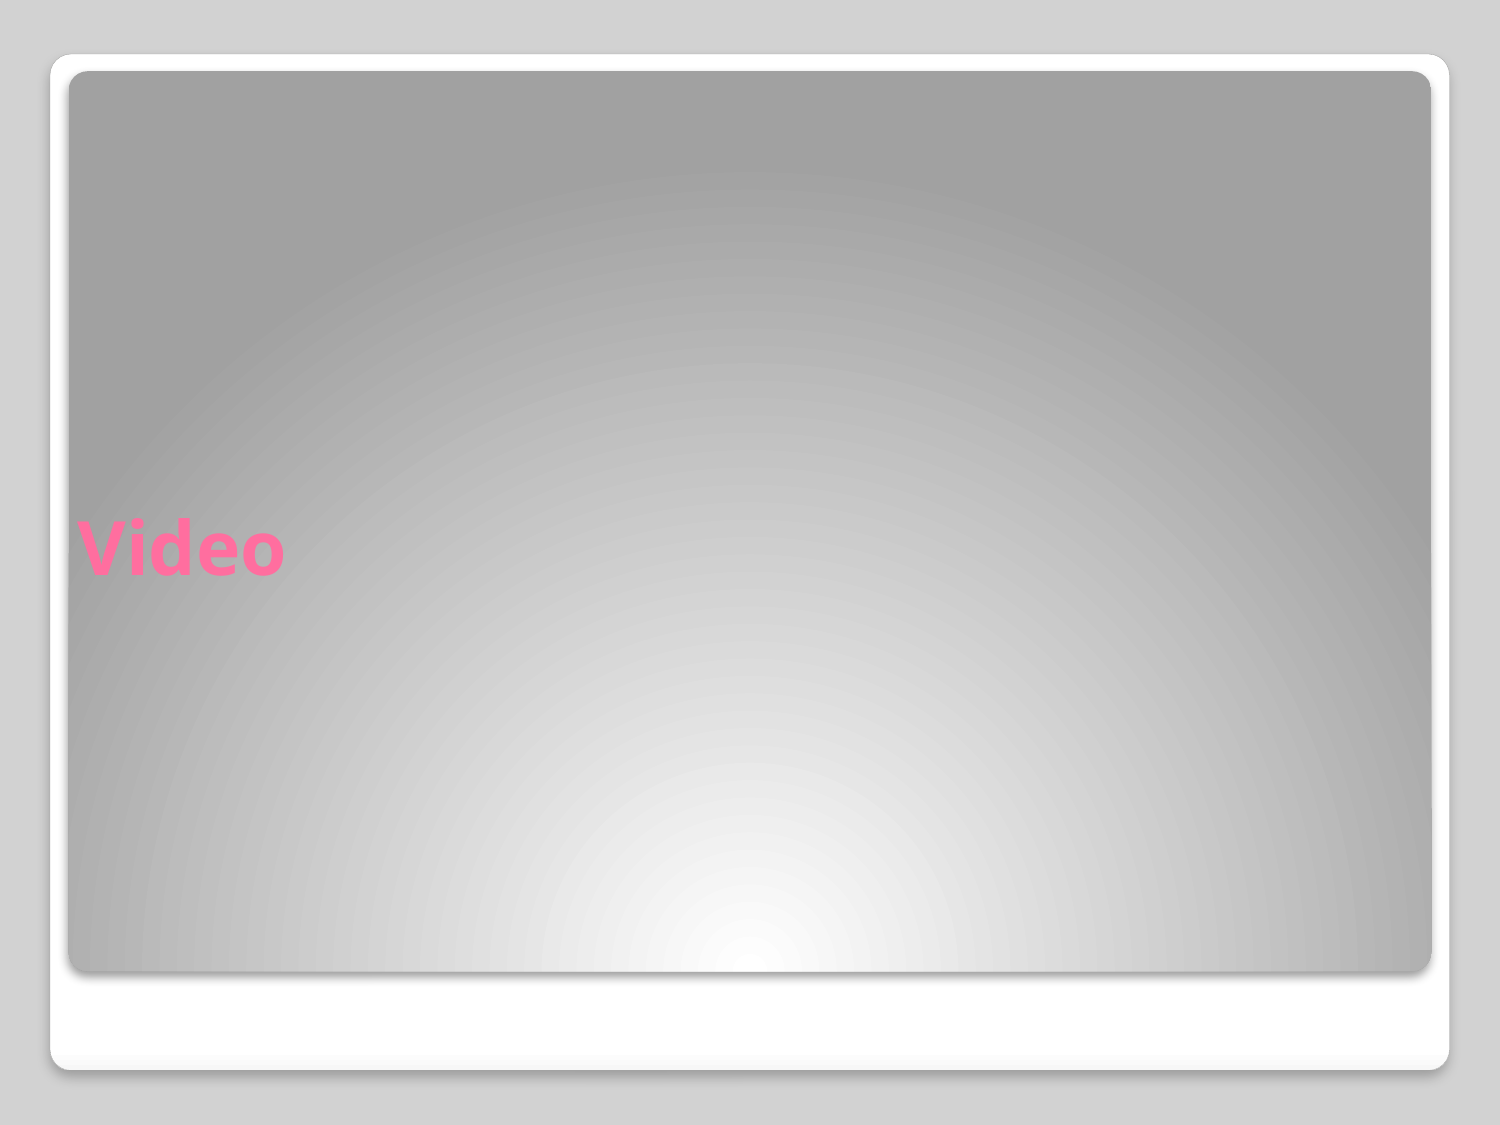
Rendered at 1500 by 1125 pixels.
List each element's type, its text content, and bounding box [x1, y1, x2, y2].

title Video [62, 425, 1405, 598]
